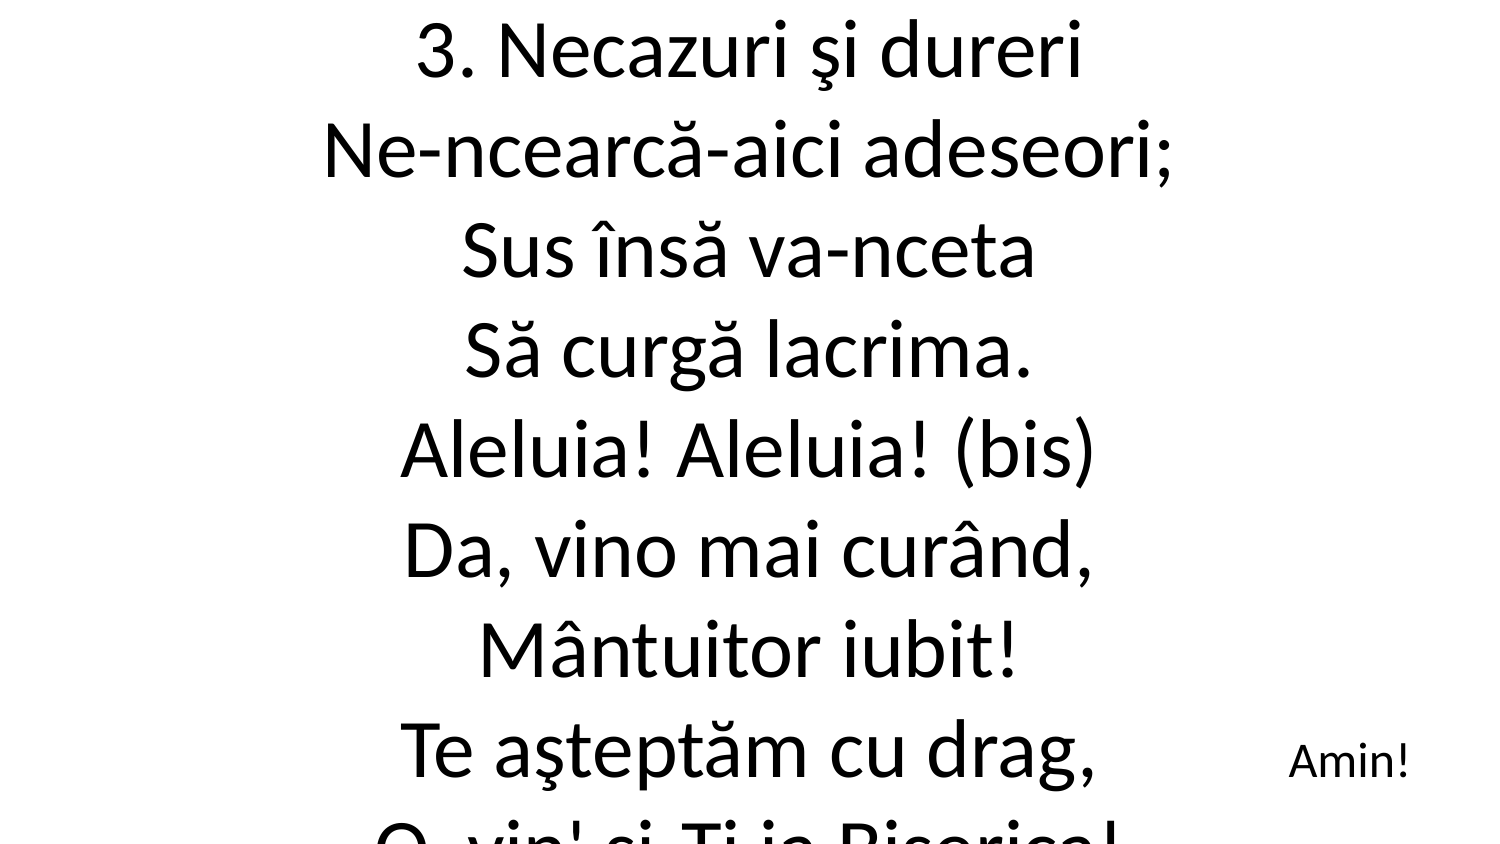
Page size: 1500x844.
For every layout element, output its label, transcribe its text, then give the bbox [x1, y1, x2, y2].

text_box Amin! [1273, 674, 1427, 795]
text_box 3. Necazuri şi dureri Ne-ncearcă-aici adeseori; Sus însă va-nceta Să curgă lacrima. Aleluia! Aleluia! (bis) Da, vino mai curând, Mântuitor iubit! Te aşteptăm cu drag, O, vin' şi-Ţi ia Biserica! [307, 0, 1193, 844]
